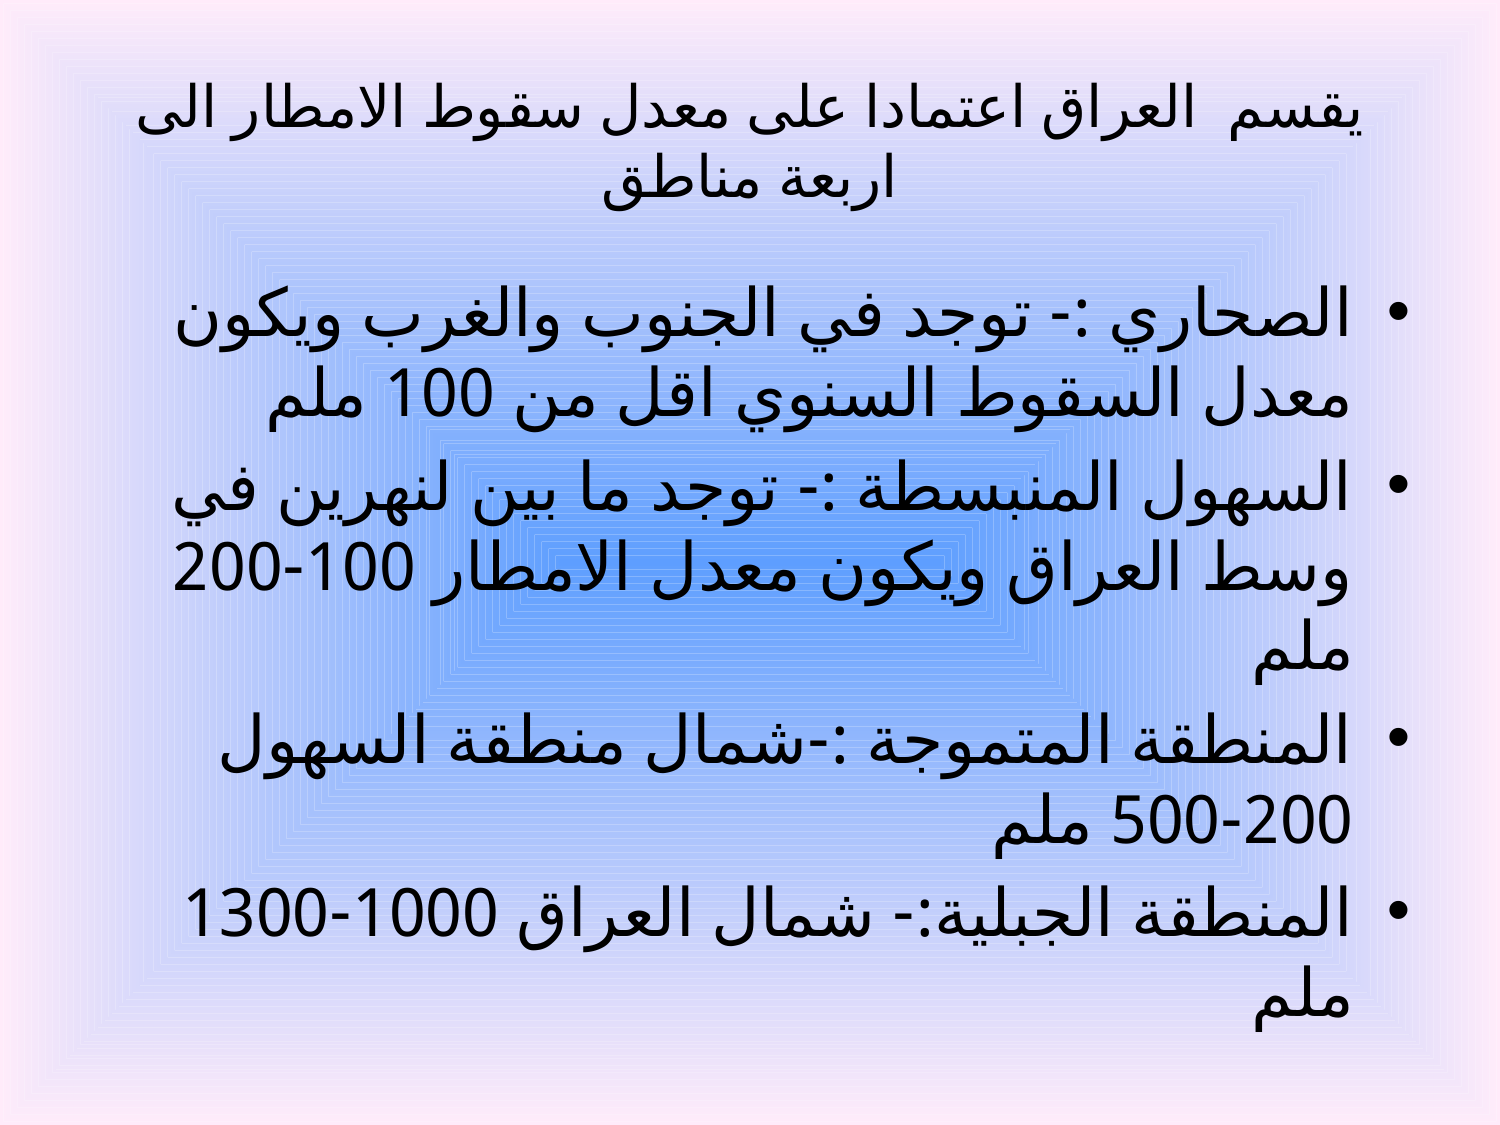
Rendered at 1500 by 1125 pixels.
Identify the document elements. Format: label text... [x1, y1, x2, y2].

list الصحاري :- توجد في الجنوب والغرب ويكون معدل السقوط السنوي اقل من 100 ملم السهول المنبسطة :- توجد ما بين لنهرين في وسط العراق ويكون معدل الامطار 100-200 ملم المنطقة المتموجة :-شمال منطقة السهول 200-500 ملم المنطقة الجبلية:- شمال العراق 1000-1300 ملم [75, 262, 1425, 1005]
title يقسم العراق اعتمادا على معدل سقوط الامطار الى اربعة مناطق [75, 45, 1425, 233]
